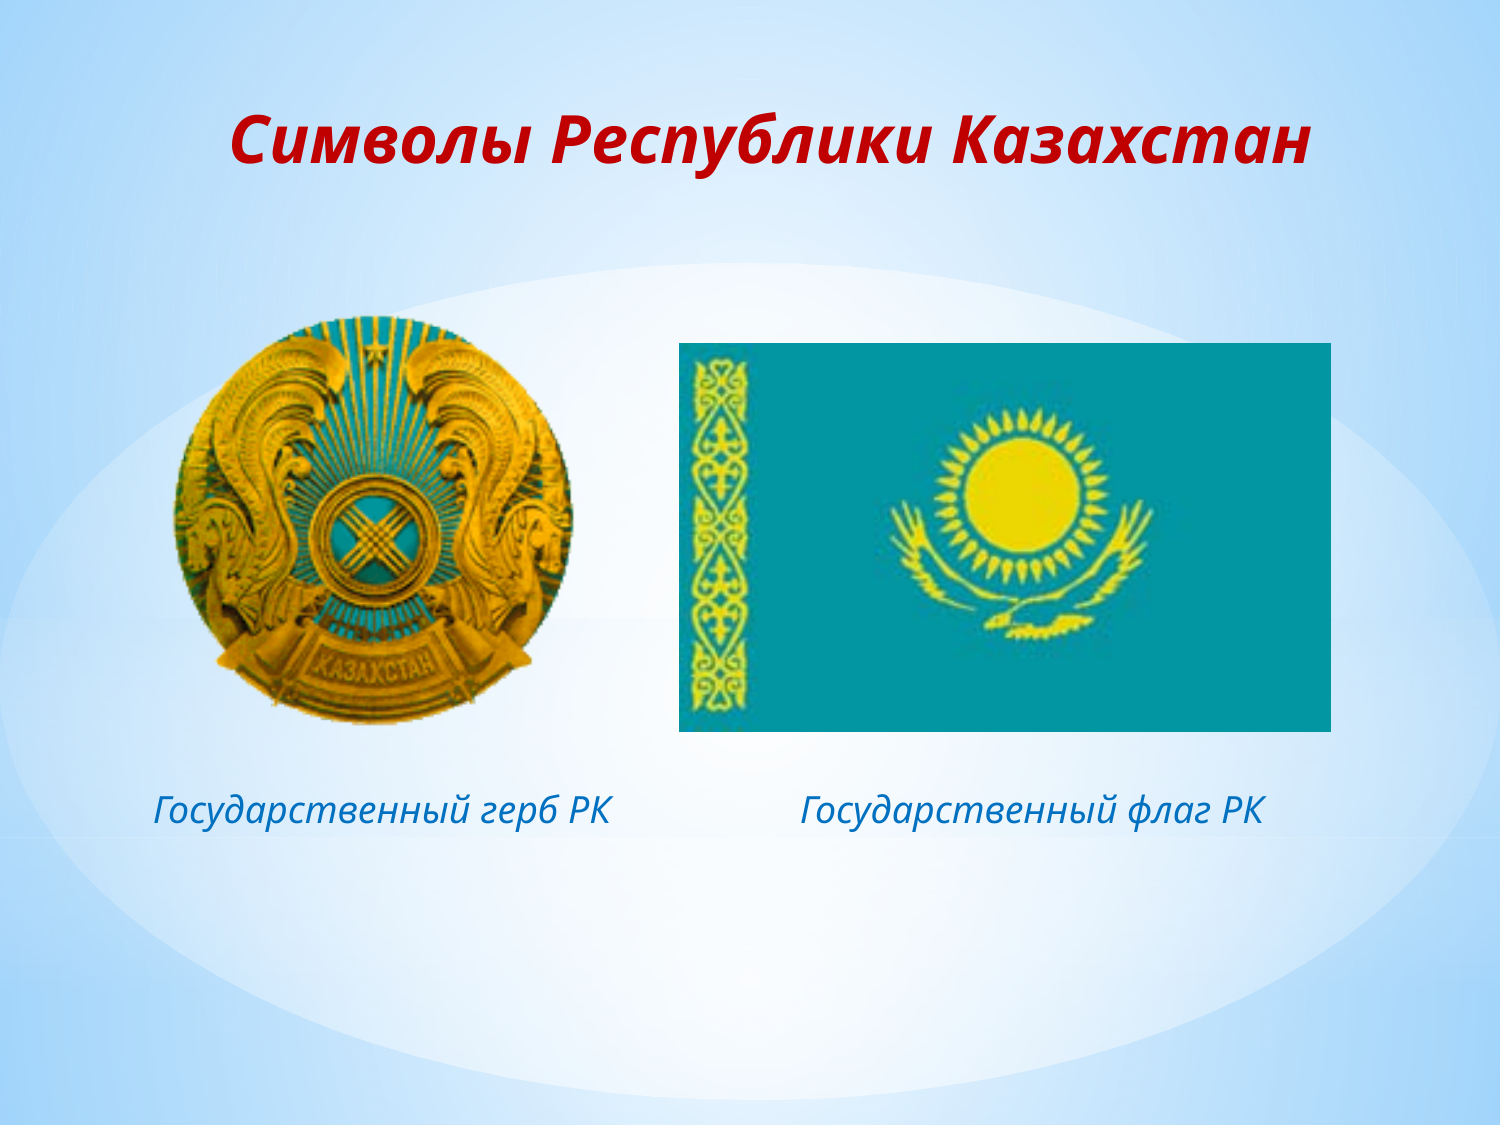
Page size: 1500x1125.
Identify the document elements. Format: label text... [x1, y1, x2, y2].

picture [678, 342, 1332, 733]
picture [170, 314, 577, 728]
text_box Государственный флаг РК [784, 779, 1279, 839]
text_box Символы Республики Казахстан [214, 89, 1329, 185]
text_box Государственный герб РК [138, 779, 626, 839]
